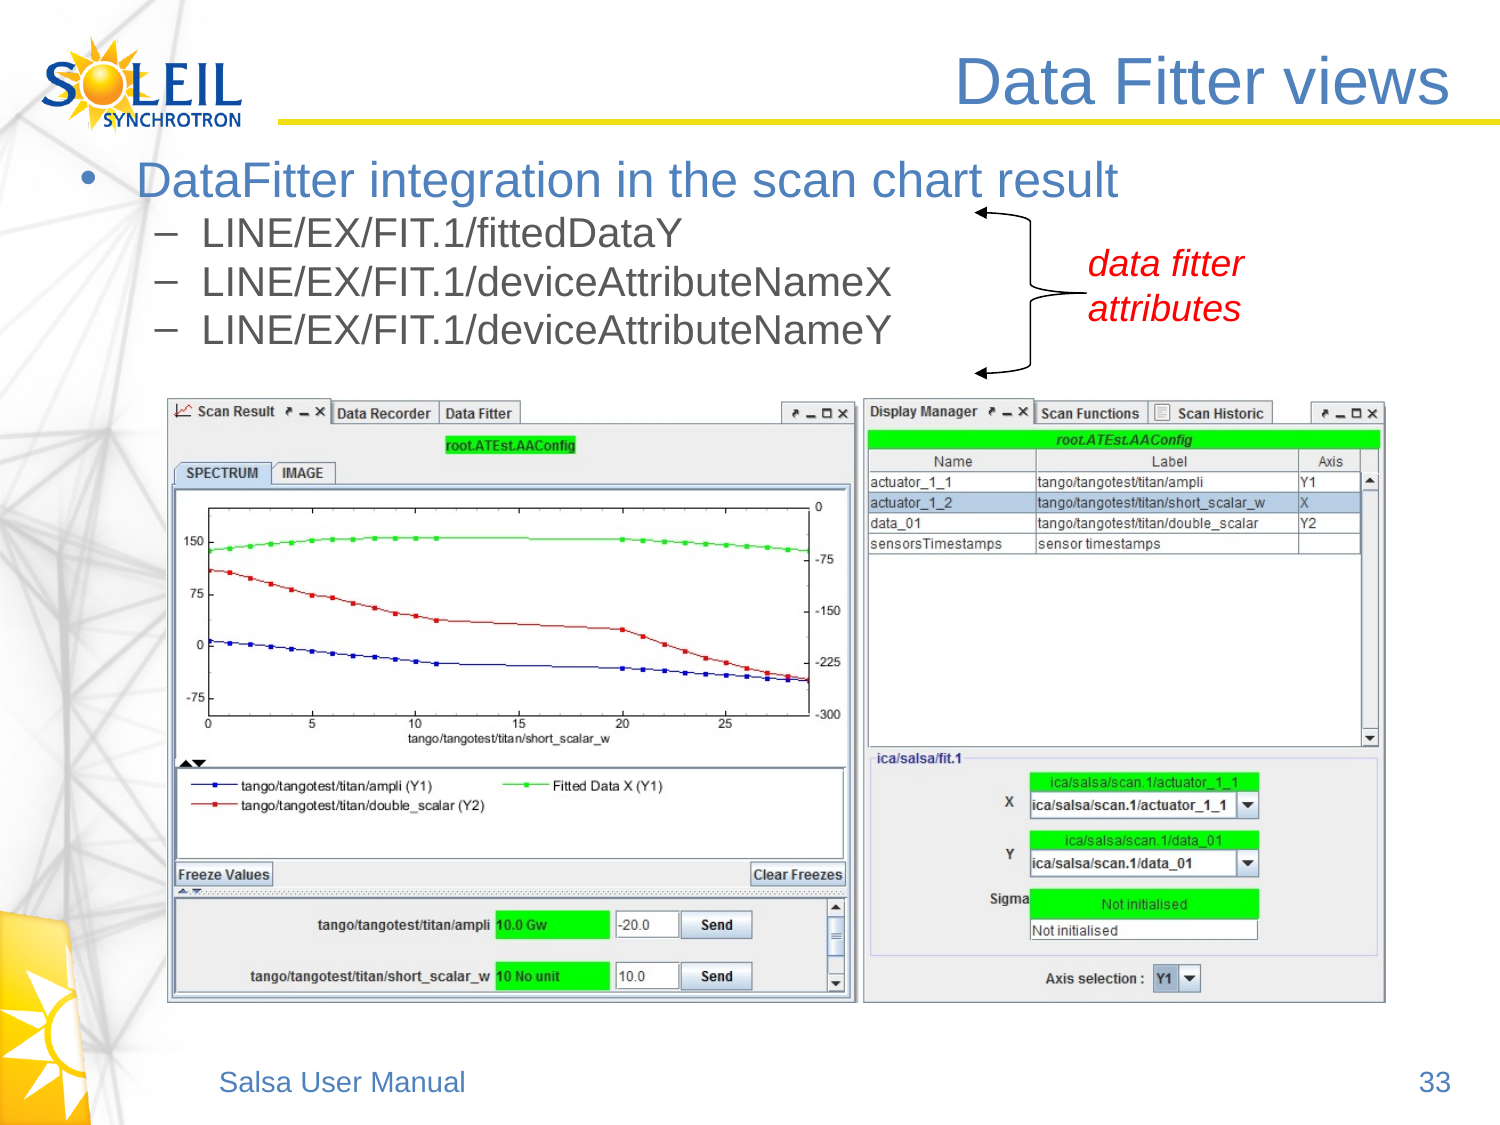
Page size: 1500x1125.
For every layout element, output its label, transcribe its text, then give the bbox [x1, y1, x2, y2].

text_box data fitter attributes [1073, 231, 1340, 337]
picture [0, 0, 1500, 1125]
text_box Salsa User Manual 33 [100, 1046, 1467, 1116]
title Data Fitter views [277, 31, 1467, 125]
text_box [974, 206, 1087, 380]
text_box DataFitter integration in the scan chart result LINE/EX/FIT.1/fittedDataY LINE/EX/FIT.1/deviceAttributeNameX LINE/EX/FIT.1/deviceAttributeNameY [64, 152, 1463, 1015]
